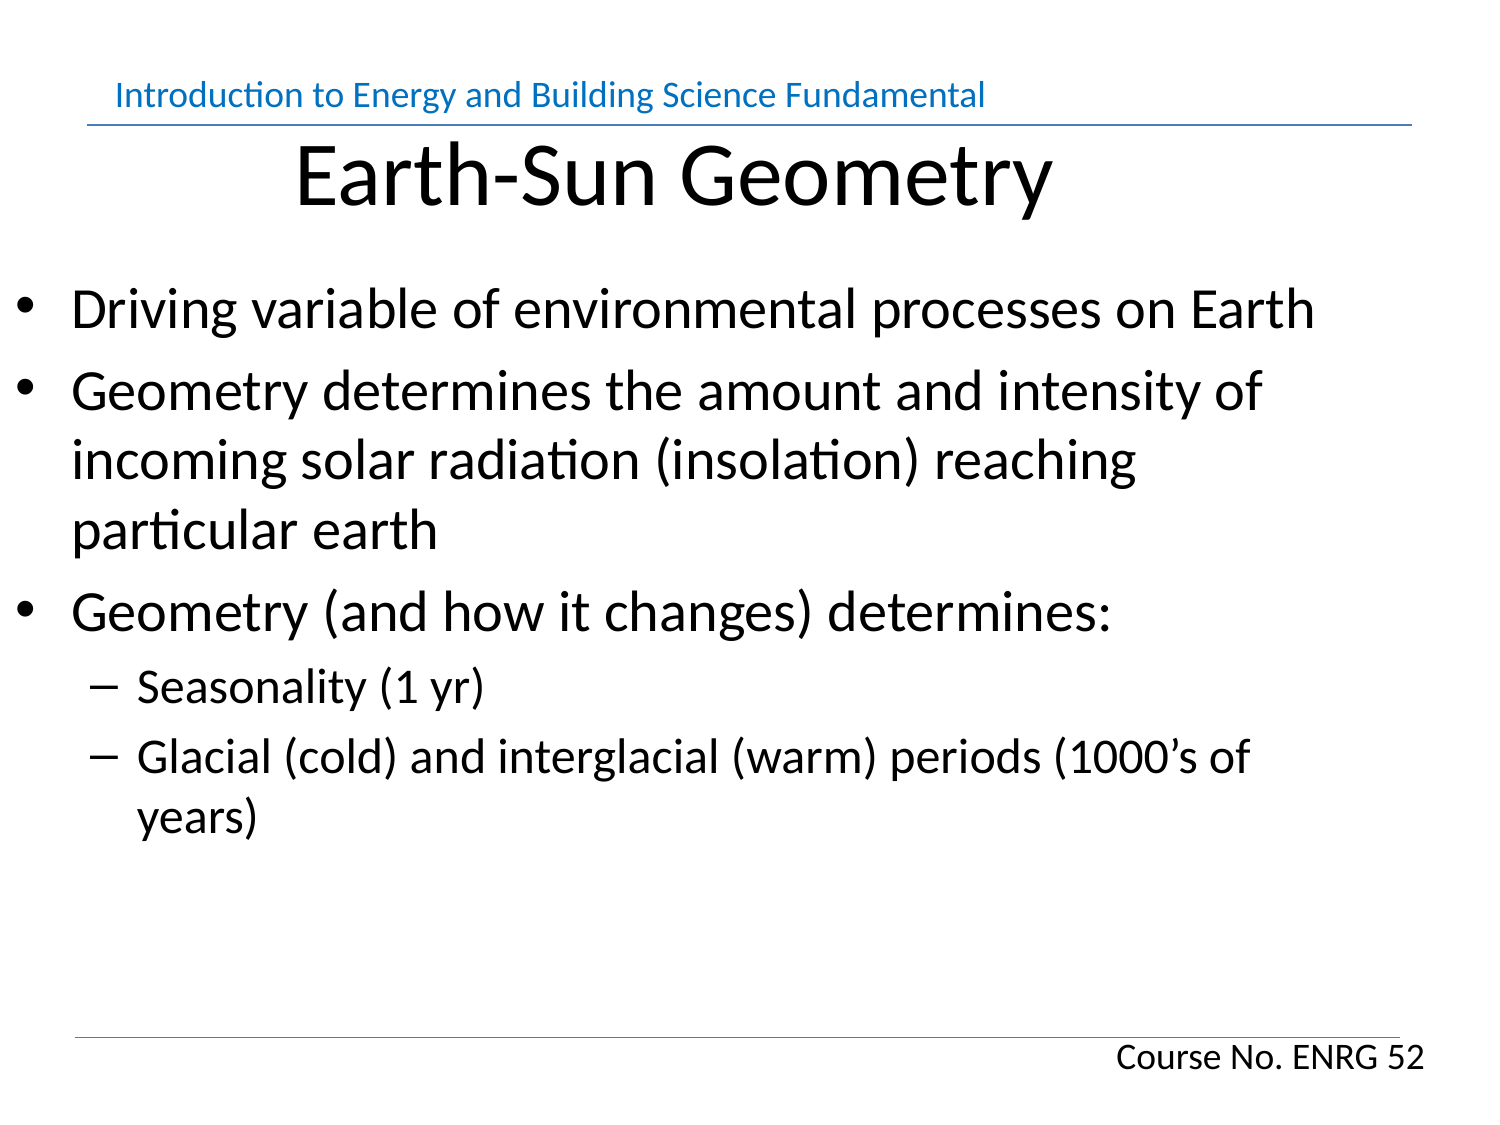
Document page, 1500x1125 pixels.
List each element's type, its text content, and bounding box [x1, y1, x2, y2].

list Driving variable of environmental processes on Earth Geometry determines the amount and intensity of incoming solar radiation (insolation) reaching particular earth Geometry (and how it changes) determines: Seasonality (1 yr) Glacial (cold) and interglacial (warm) periods (1000’s of years) [0, 262, 1350, 1005]
title Earth-Sun Geometry [0, 75, 1350, 262]
